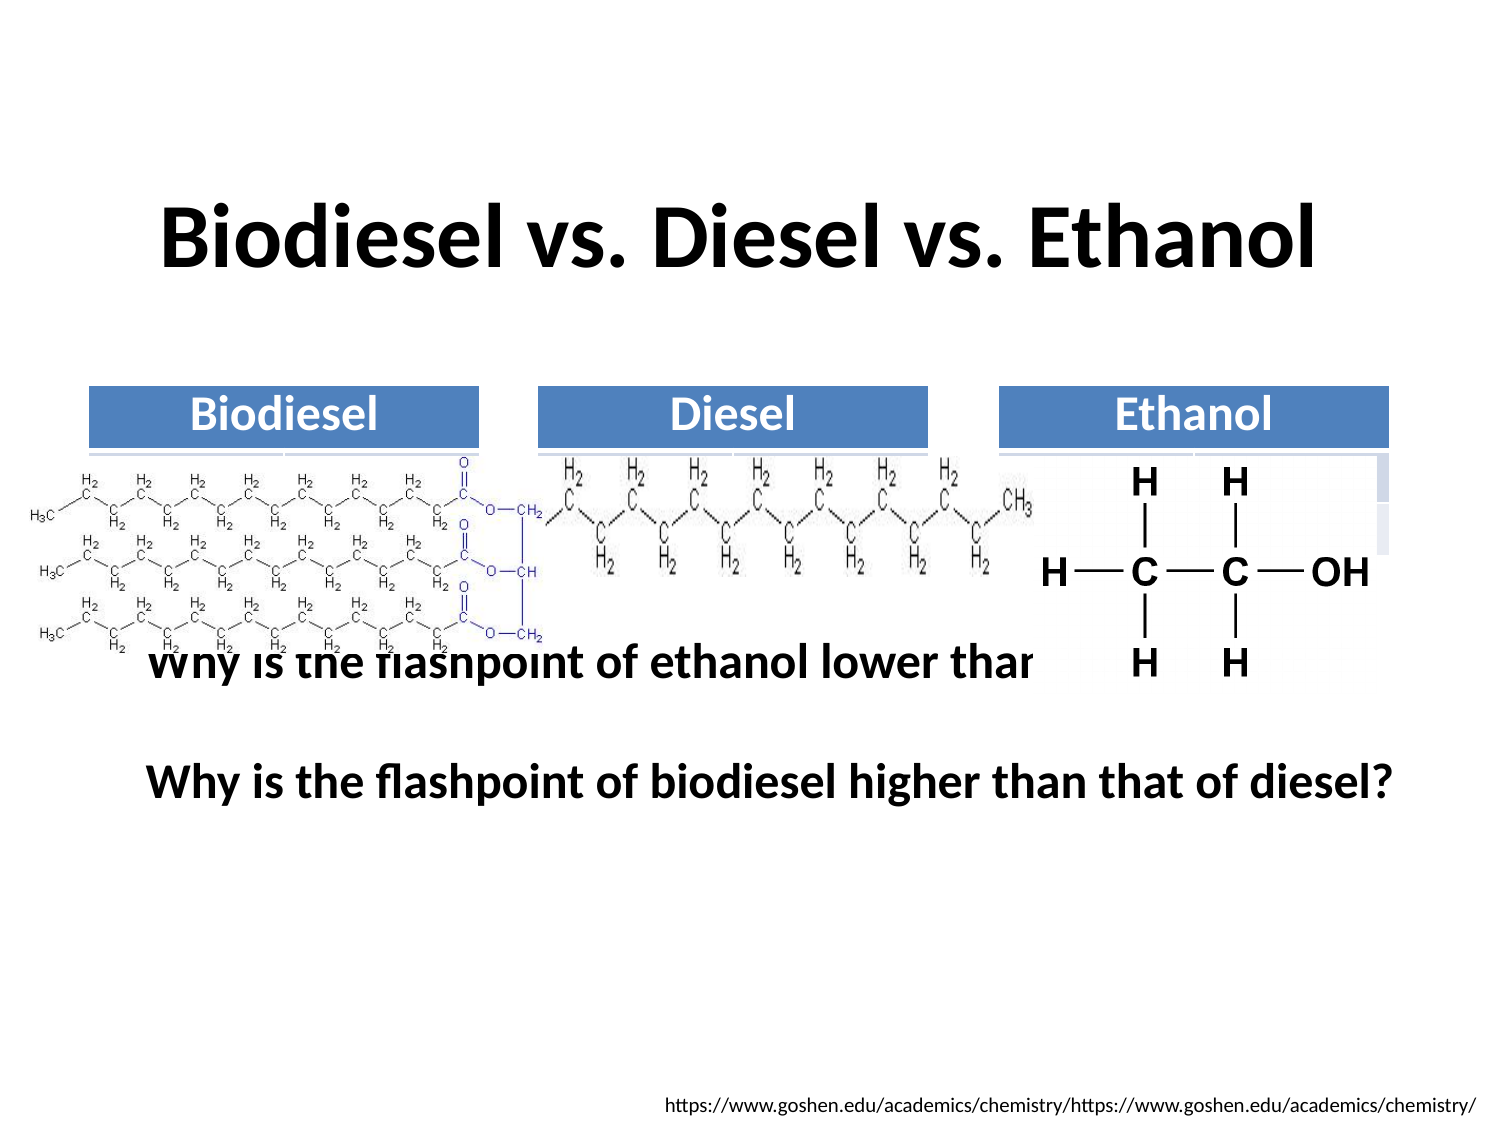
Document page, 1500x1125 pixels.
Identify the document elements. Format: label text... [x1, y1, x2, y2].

title Biodiesel vs. Diesel vs. Ethanol [64, 137, 1415, 325]
table_header Biodiesel [89, 386, 479, 448]
table_cell 12°C [1195, 453, 1389, 502]
table_header Diesel [538, 386, 928, 448]
table_header Ethanol [999, 386, 1389, 448]
text_box https://www.goshen.edu/academics/chemistry/https://www.goshen.edu/academics/chemistry/ [650, 1084, 1492, 1125]
table_cell [1382, 504, 1389, 555]
picture [29, 455, 1377, 694]
text_box Why is the flashpoint of ethanol lower than that of diesel? Why is the flashpoint of biodiesel higher than that of diesel? [130, 621, 1411, 817]
